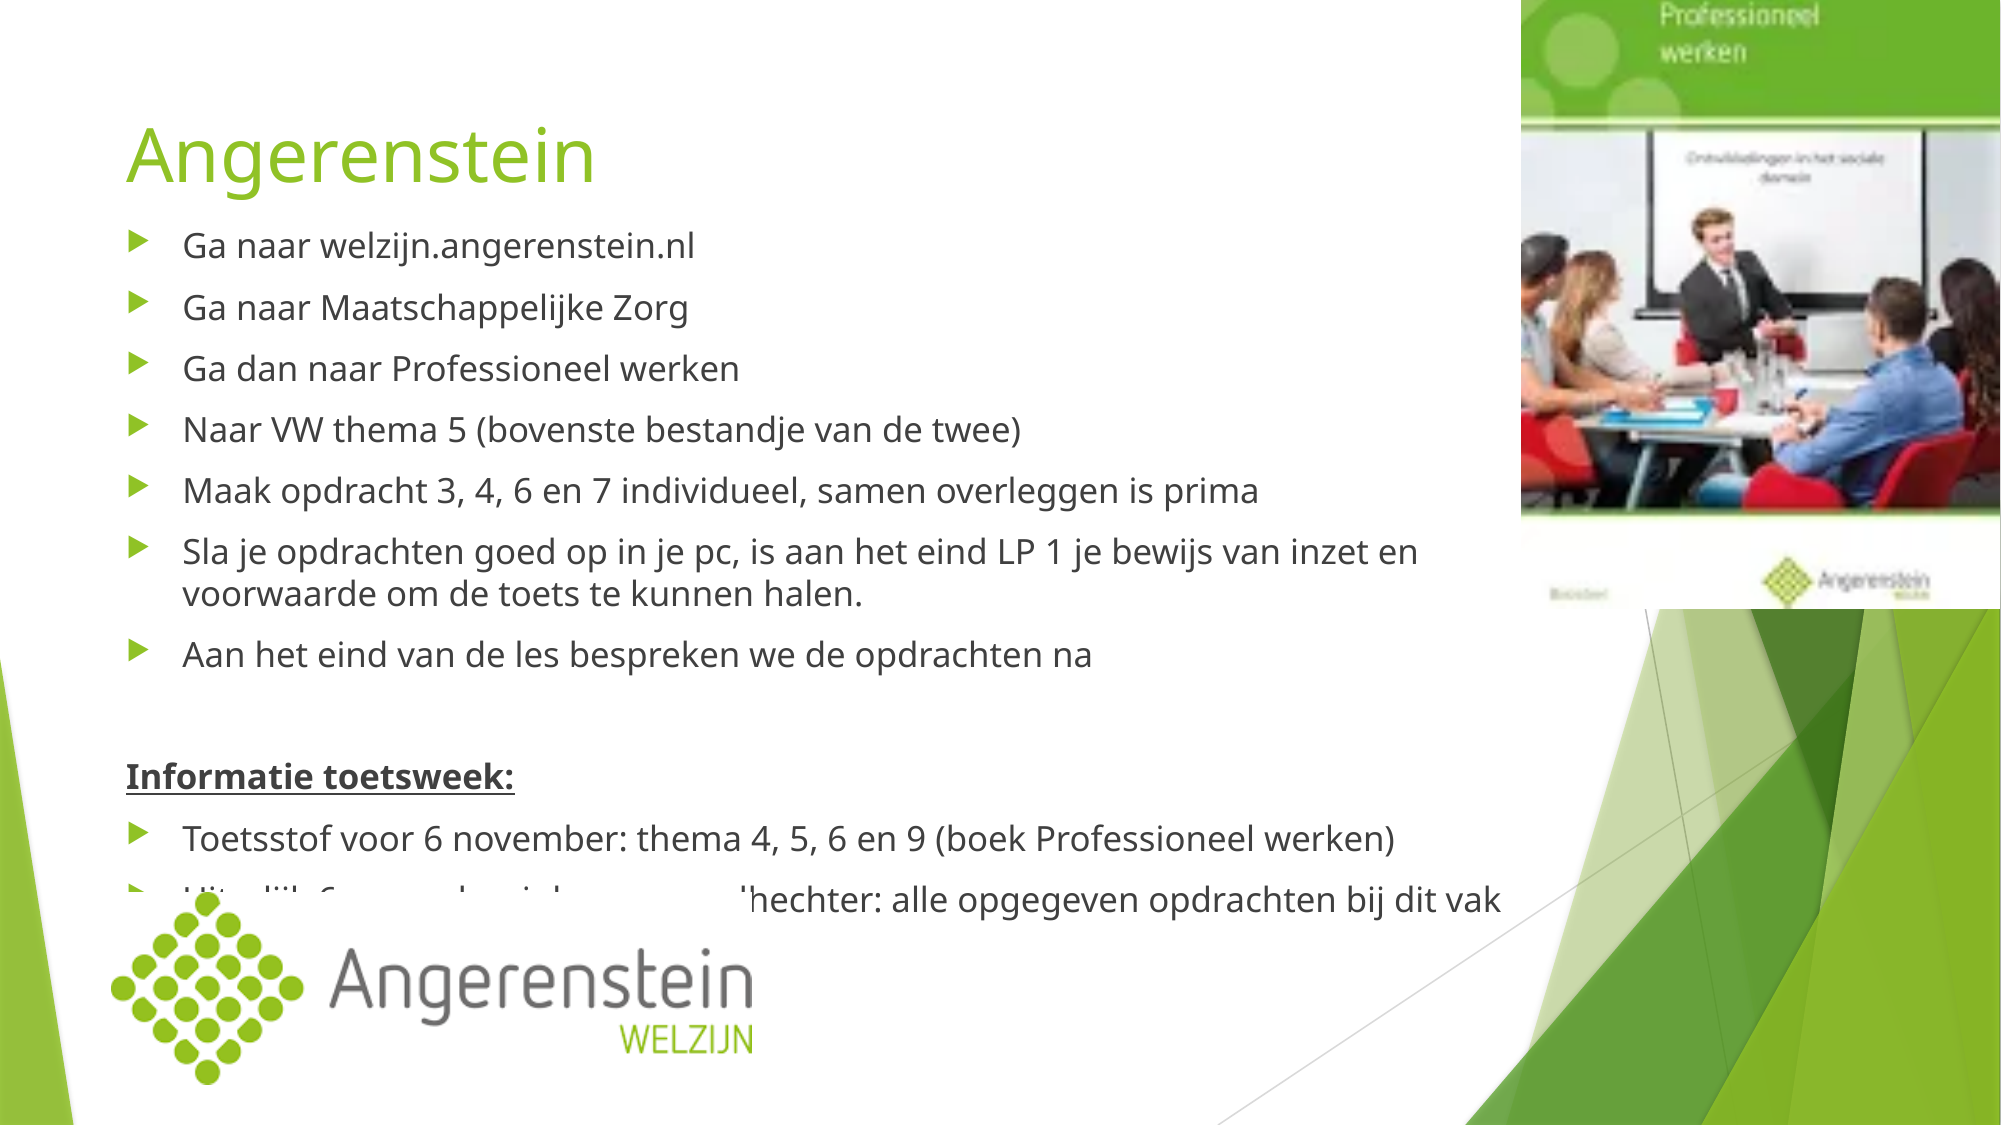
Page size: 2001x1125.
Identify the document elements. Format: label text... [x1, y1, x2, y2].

picture [1520, 0, 2000, 610]
list Ga naar welzijn.angerenstein.nl Ga naar Maatschappelijke Zorg Ga dan naar Professioneel werken Naar VW thema 5 (bovenste bestandje van de twee) Maak opdracht 3, 4, 6 en 7 individueel, samen overleggen is prima Sla je opdrachten goed op in je pc, is aan het eind LP 1 je bewijs van inzet en voorwaarde om de toets te kunnen halen. Aan het eind van de les bespreken we de opdrachten na Informatie toetsweek: Toetsstof voor 6 november: thema 4, 5, 6 en 9 (boek Professioneel werken) Uiterlijk 6 november inleveren snelhechter: alle opgegeven opdrachten bij dit vak [111, 216, 1522, 948]
picture [110, 892, 753, 1086]
title Angerenstein [111, 99, 1515, 216]
